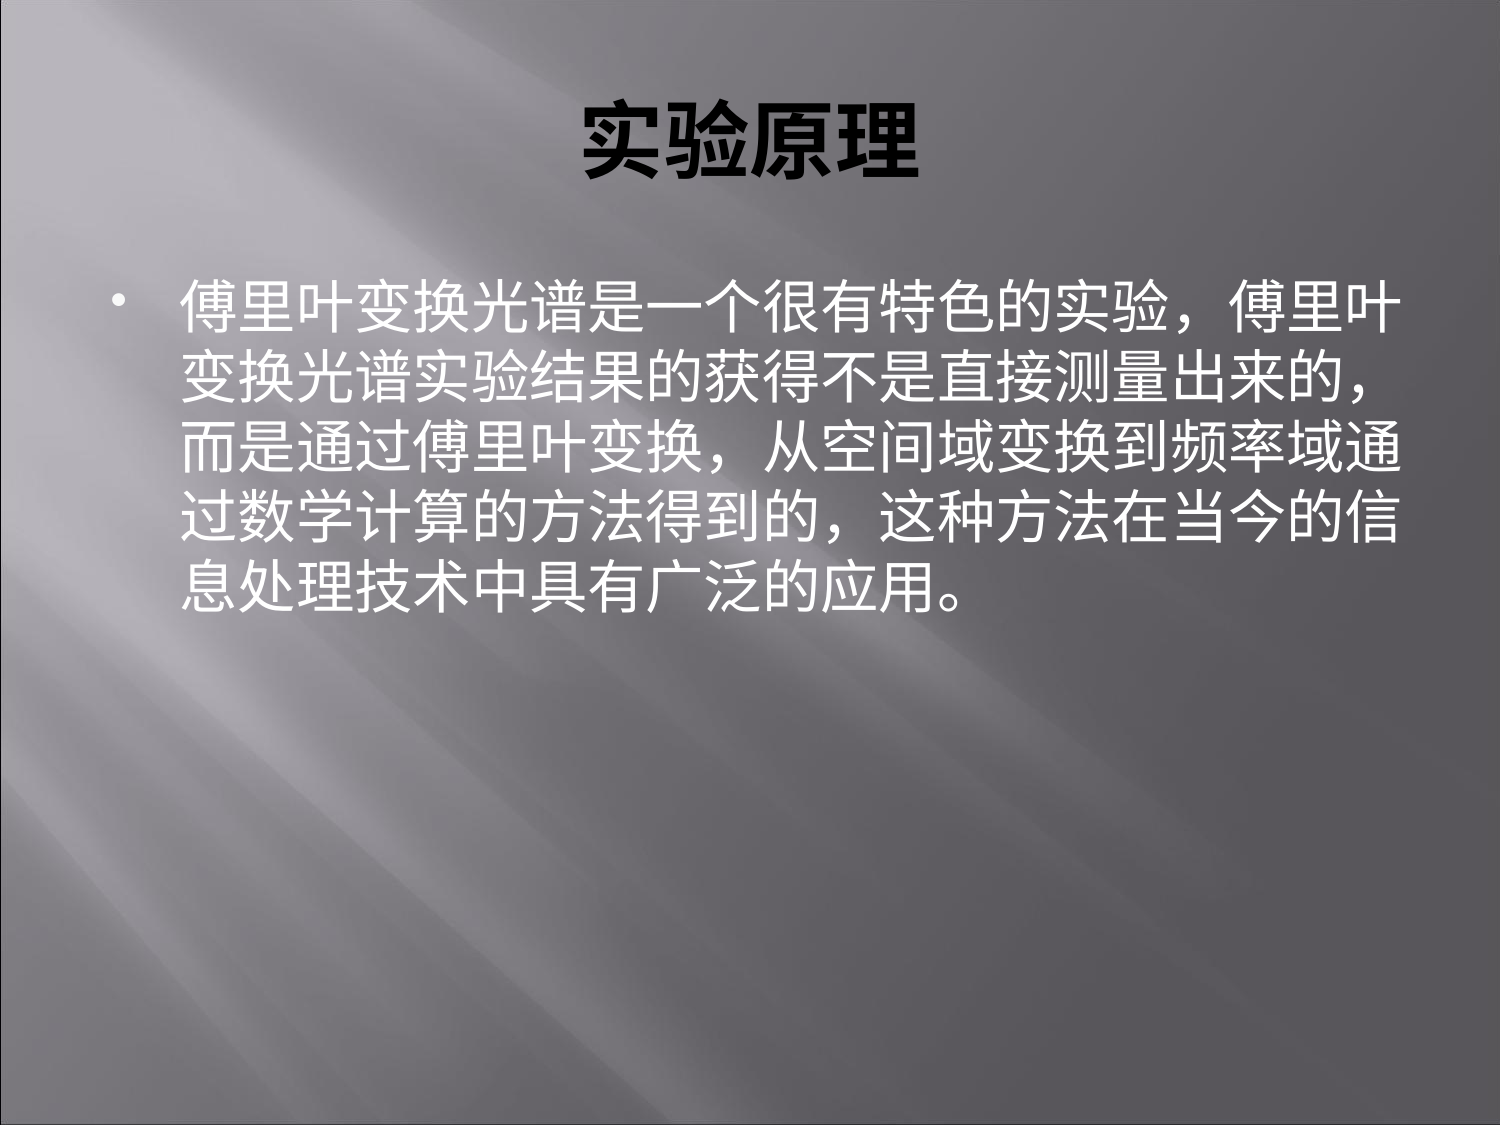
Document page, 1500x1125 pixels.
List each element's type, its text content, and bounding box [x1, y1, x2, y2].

picture [0, 0, 1500, 1125]
list 傅里叶变换光谱是一个很有特色的实验，傅里叶变换光谱实验结果的获得不是直接测量出来的，而是通过傅里叶变换，从空间域变换到频率域通过数学计算的方法得到的，这种方法在当今的信息处理技术中具有广泛的应用。 [75, 262, 1425, 1035]
title 实验原理 [75, 45, 1425, 233]
